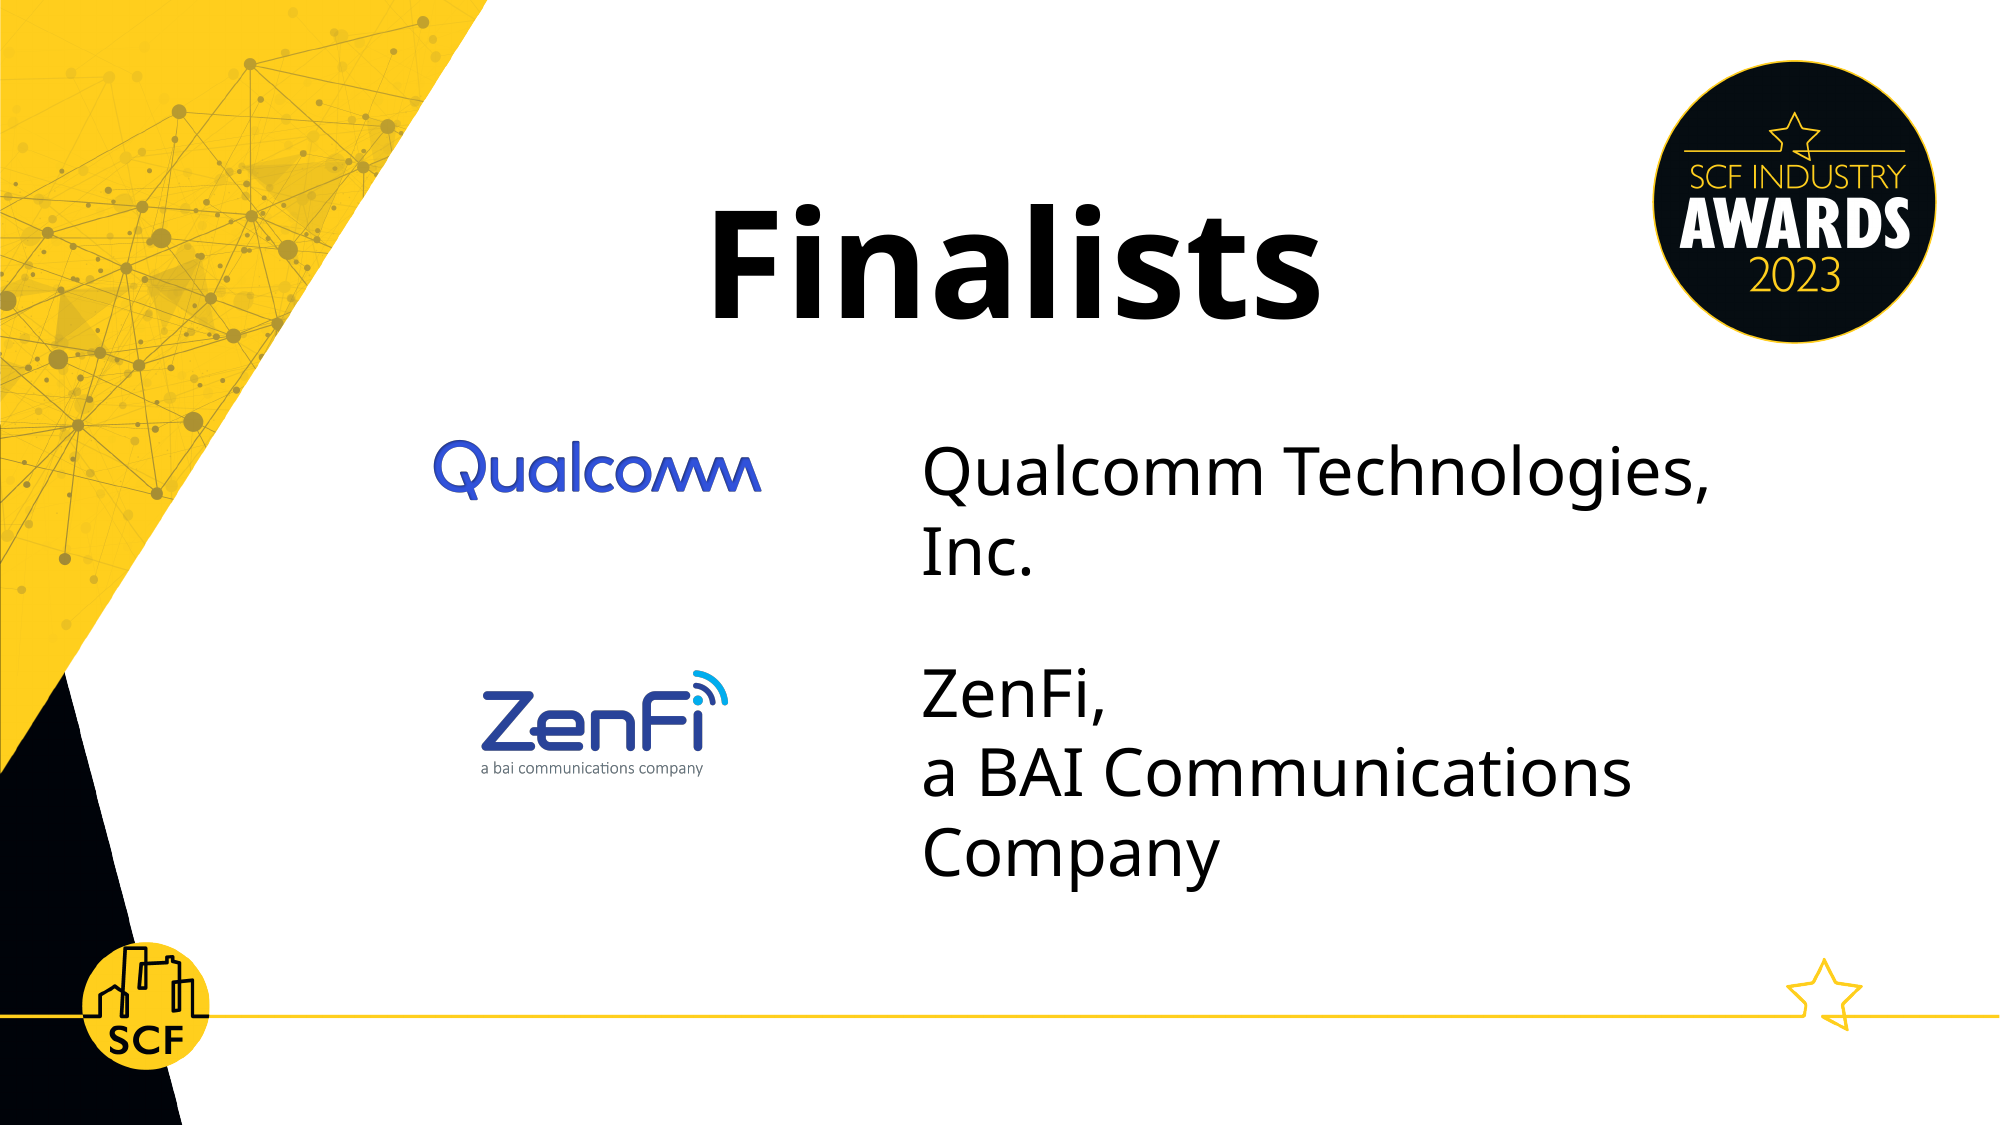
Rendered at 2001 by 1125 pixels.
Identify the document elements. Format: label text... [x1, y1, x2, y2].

text_box Finalists [632, 160, 1396, 338]
text_box Qualcomm Technologies, Inc. [906, 421, 1856, 559]
text_box ZenFi, a BAI Communications Company [906, 642, 1953, 813]
picture [0, 0, 2000, 1125]
